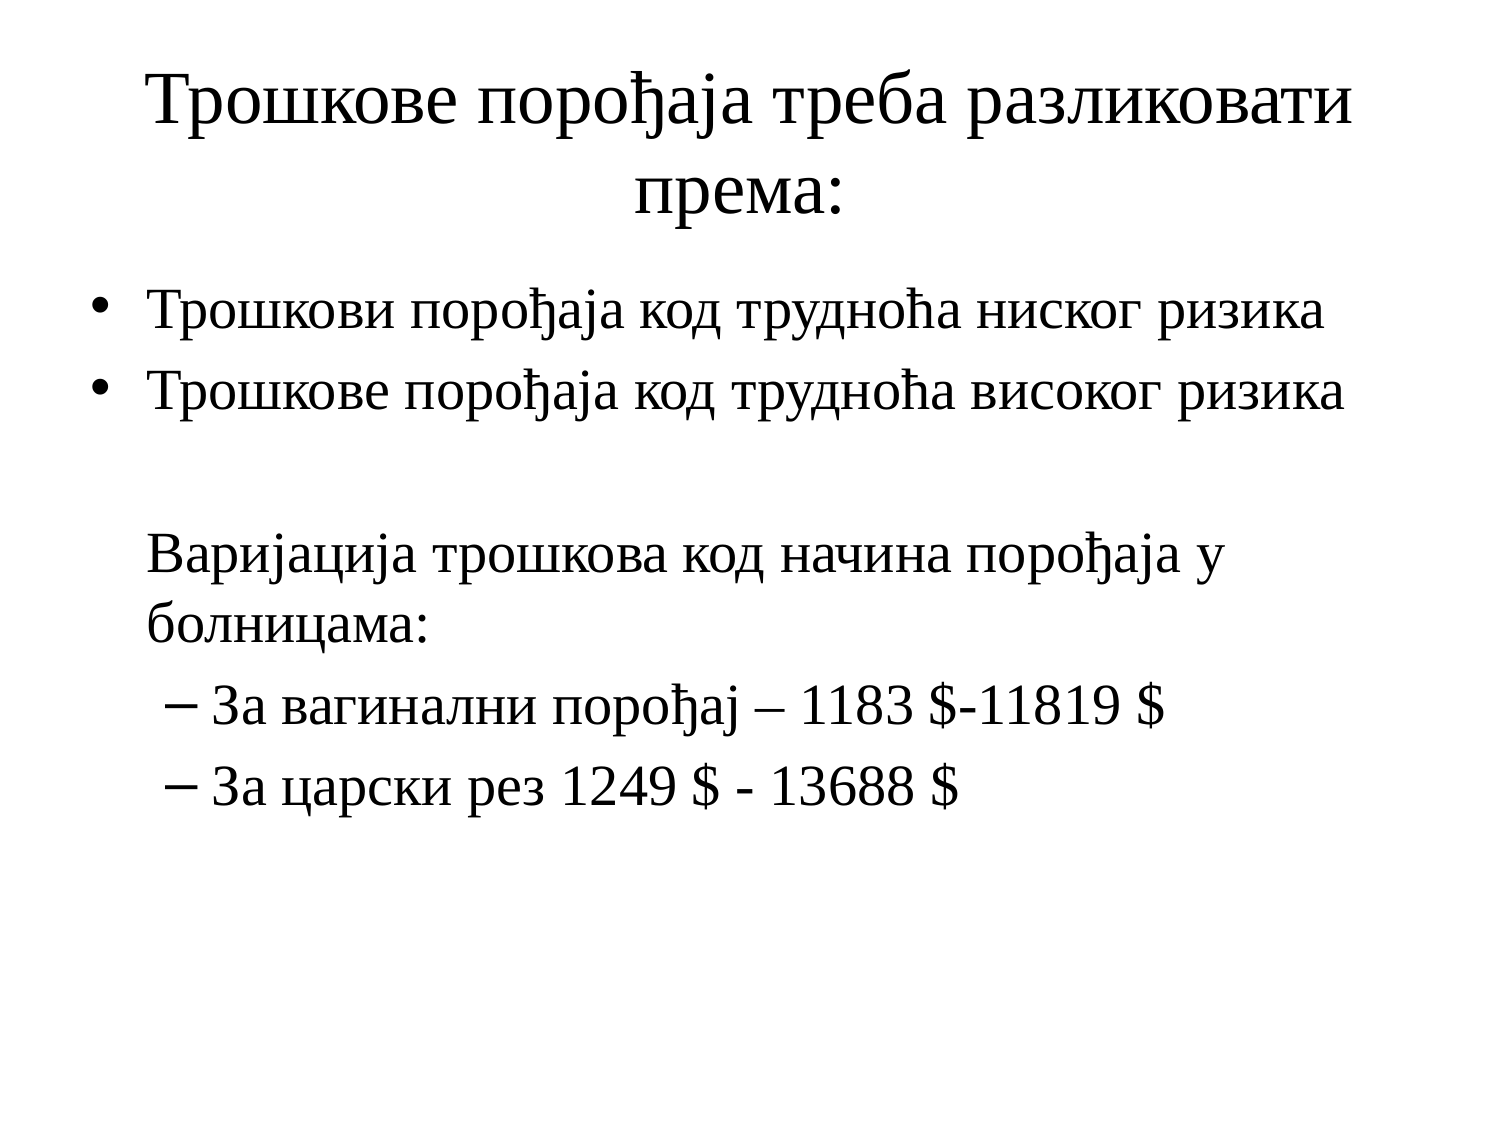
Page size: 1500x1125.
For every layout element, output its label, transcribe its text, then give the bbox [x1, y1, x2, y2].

list Трошкови порођаја код трудноћа ниског ризика Трошкове порођаја код трудноћа високог ризика Варијација трошкова код начина порођаја у болницама: За вагинални порођај – 1183 $-11819 $ За царски рез 1249 $ - 13688 $ [75, 262, 1425, 1005]
title Трошкове порођаја треба разликовати према: [75, 45, 1425, 233]
